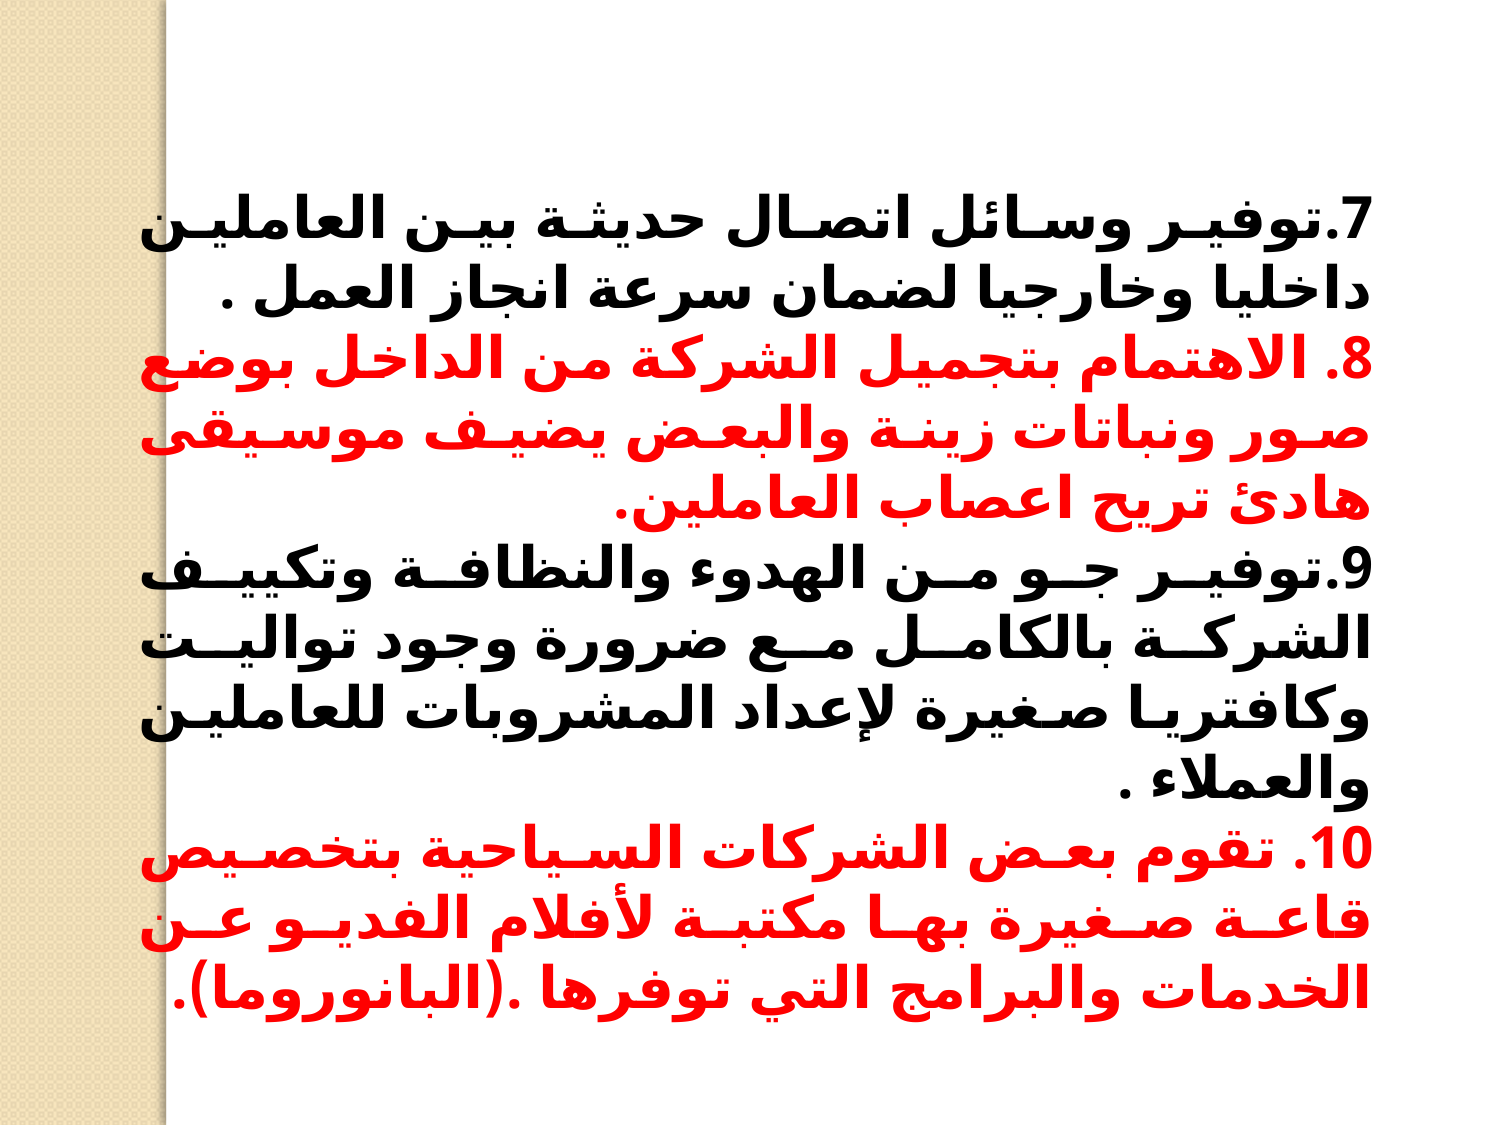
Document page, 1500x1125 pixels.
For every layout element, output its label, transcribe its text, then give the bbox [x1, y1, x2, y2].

text_box 7.توفير وسائل اتصال حديثة بين العاملين داخليا وخارجيا لضمان سرعة انجاز العمل . 8. الاهتمام بتجميل الشركة من الداخل بوضع صور ونباتات زينة والبعض يضيف موسيقى هادئ تريح اعصاب العاملين. 9.توفير جو من الهدوء والنظافة وتكييف الشركة بالكامل مع ضرورة وجود تواليت وكافتريا صغيرة لإعداد المشروبات للعاملين والعملاء . 10. تقوم بعض الشركات السياحية بتخصيص قاعة صغيرة بها مكتبة لأفلام الفديو عن الخدمات والبرامج التي توفرها .(البانوروما). [123, 172, 1388, 1098]
